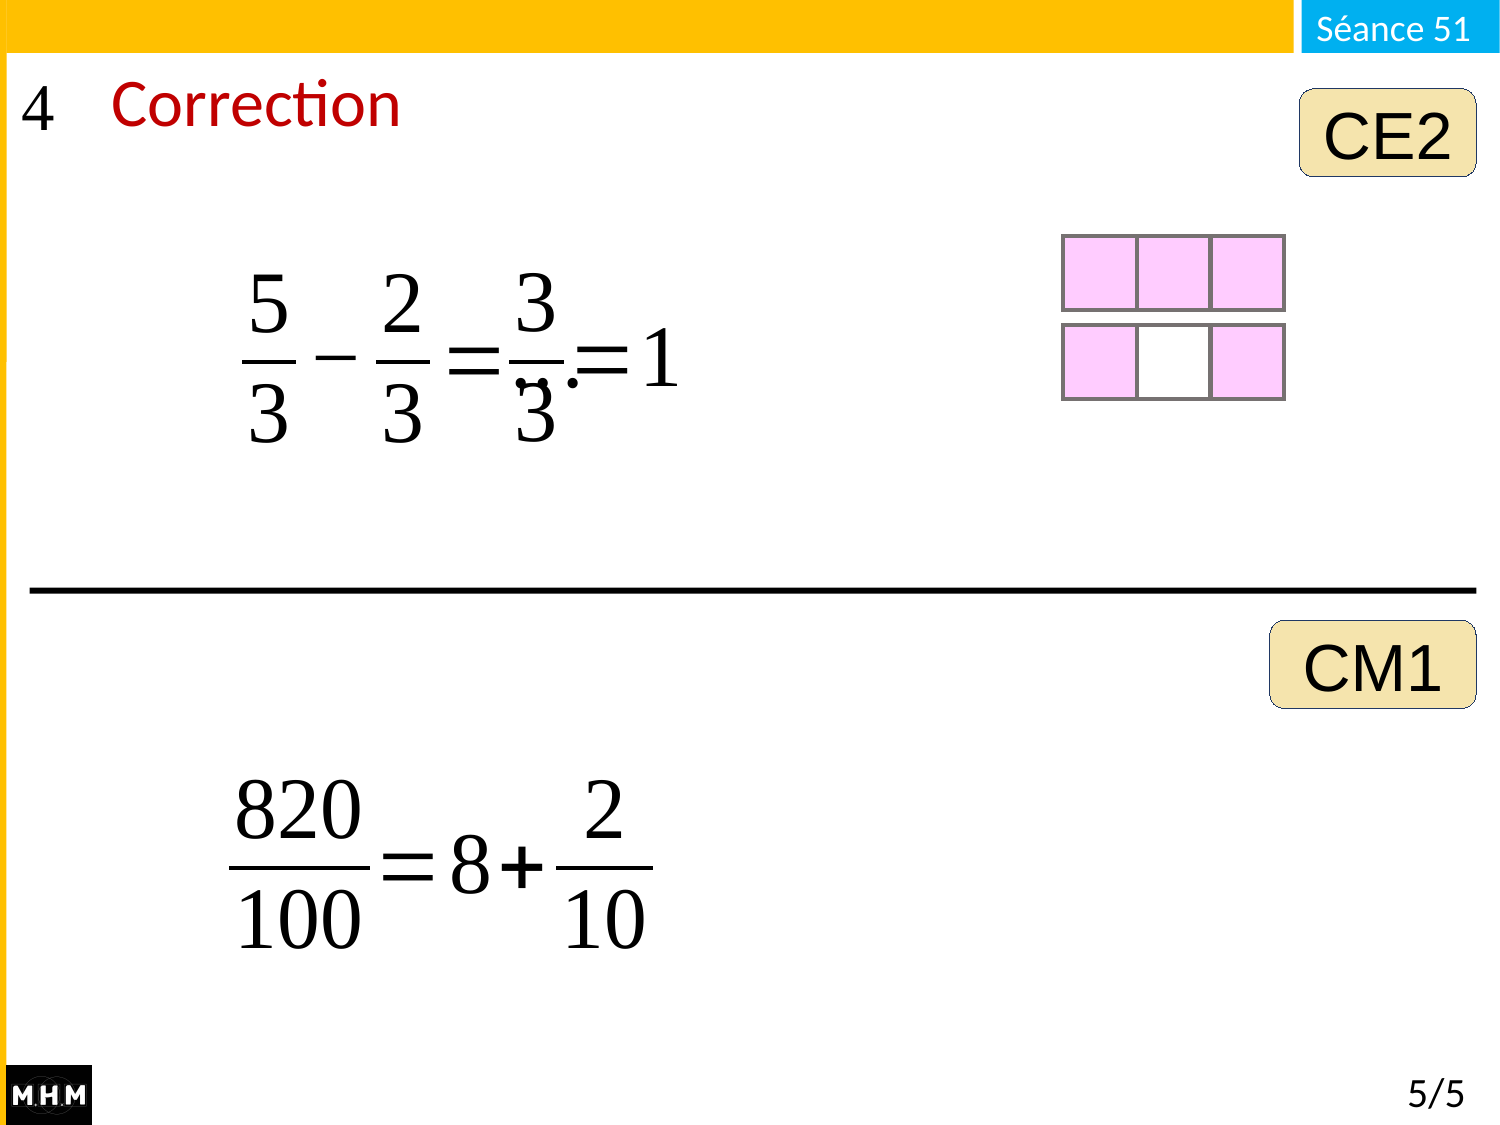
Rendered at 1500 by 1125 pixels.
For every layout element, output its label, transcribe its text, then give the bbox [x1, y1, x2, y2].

text_box [1061, 323, 1135, 401]
title Correction [96, 60, 1390, 149]
text_box [1135, 234, 1209, 312]
text_box CM1 [1269, 620, 1477, 709]
picture [6, 1065, 92, 1125]
text_box [1061, 234, 1135, 312]
list 5/5 [1373, 1064, 1500, 1125]
text_box CE2 [1299, 88, 1477, 177]
text_box [1209, 234, 1286, 312]
text_box [1209, 323, 1286, 401]
text_box [1135, 323, 1209, 401]
